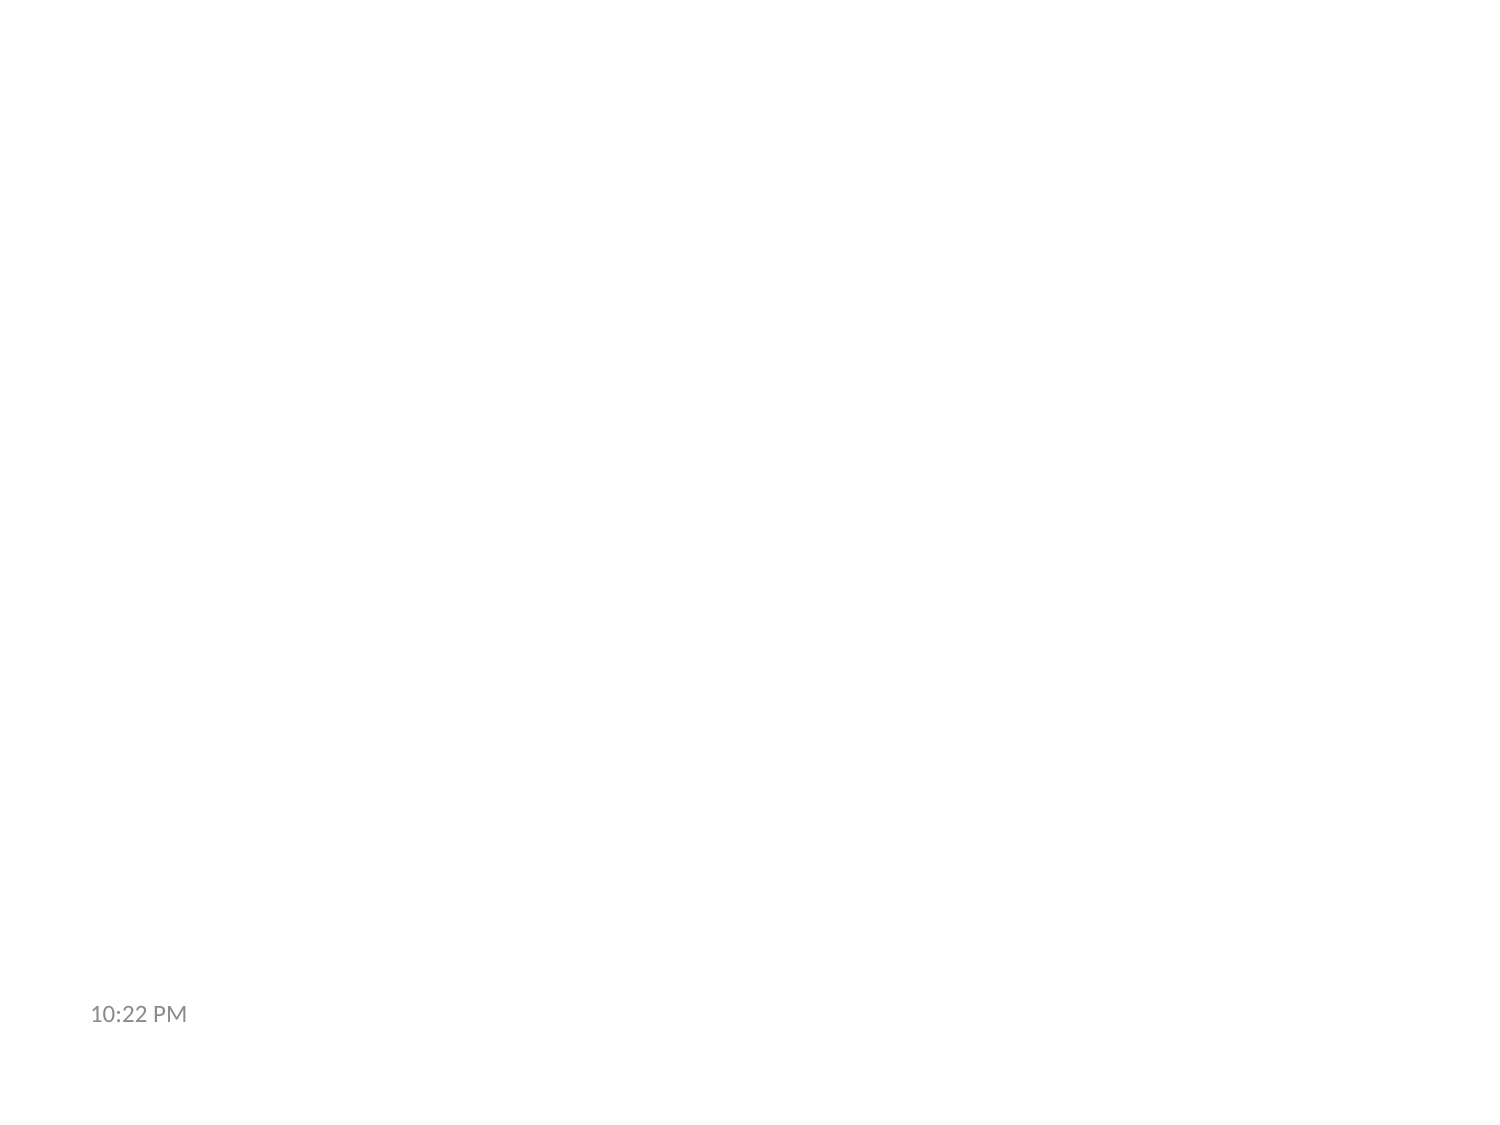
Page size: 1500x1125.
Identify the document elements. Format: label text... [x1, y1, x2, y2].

text_box 3:35 PM [75, 982, 425, 1043]
